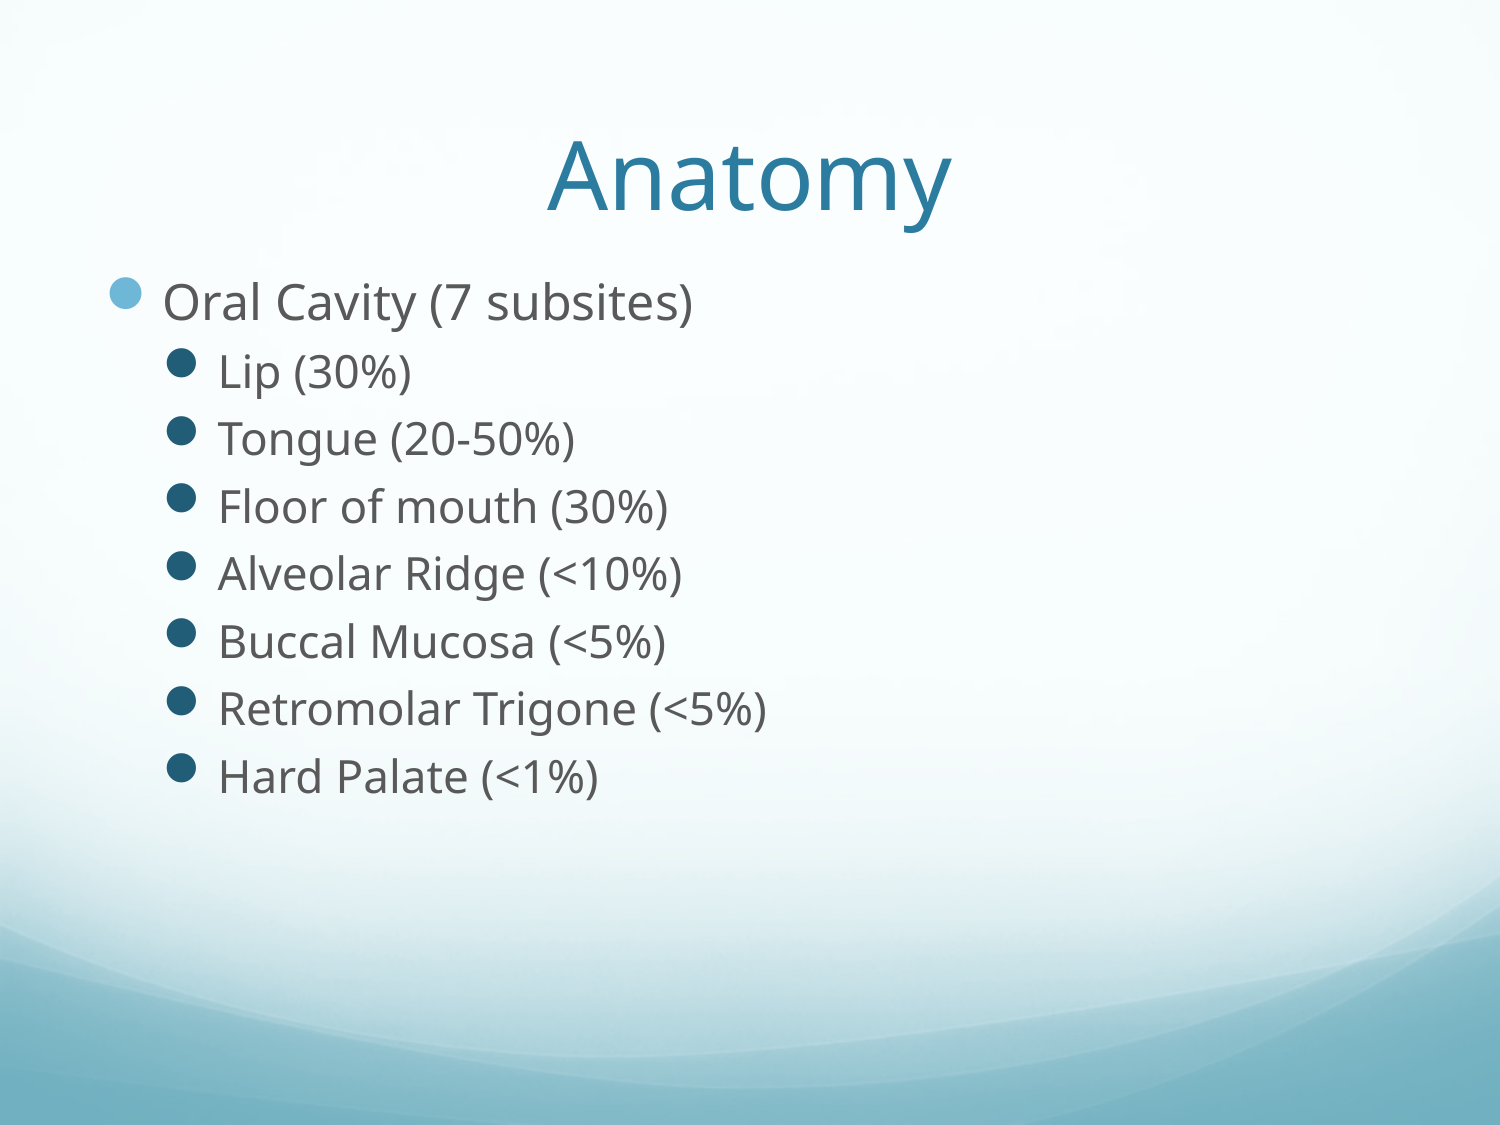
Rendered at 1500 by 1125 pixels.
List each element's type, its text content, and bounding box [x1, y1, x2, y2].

title Anatomy [90, 17, 1410, 237]
list Oral Cavity (7 subsites) Lip (30%) Tongue (20-50%) Floor of mouth (30%) Alveolar Ridge (<10%) Buccal Mucosa (<5%) Retromolar Trigone (<5%) Hard Palate (<1%) [90, 262, 1410, 975]
